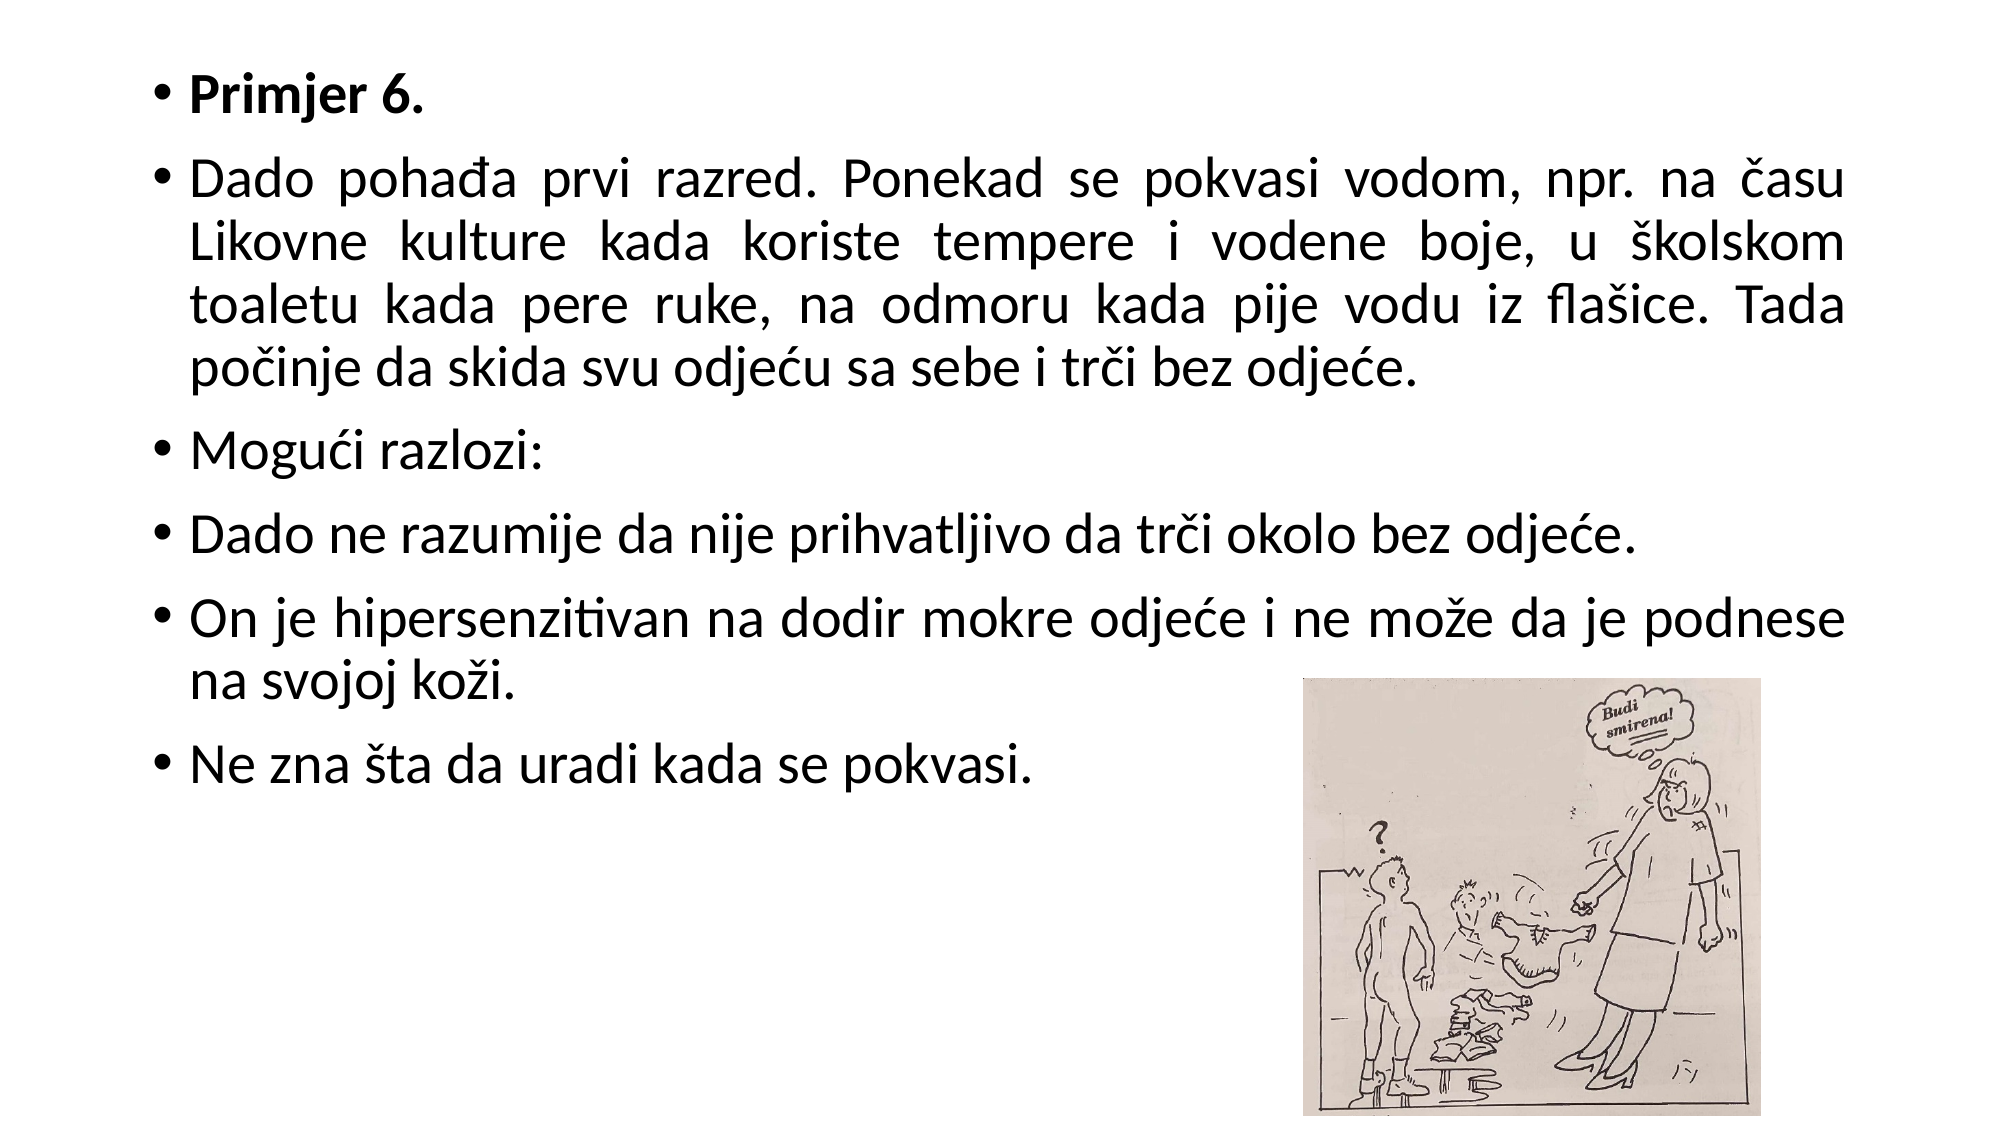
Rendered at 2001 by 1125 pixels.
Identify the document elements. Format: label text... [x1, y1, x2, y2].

picture [1303, 678, 1761, 1116]
list Primjer 6. Dado pohađa prvi razred. Ponekad se pokvasi vodom, npr. na času Likovne kulture kada koriste tempere i vodene boje, u školskom toaletu kada pere ruke, na odmoru kada pije vodu iz flašice. Tada počinje da skida svu odjeću sa sebe i trči bez odjeće. Mogući razlozi: Dado ne razumije da nije prihvatljivo da trči okolo bez odjeće. On je hipersenzitivan na dodir mokre odjeće i ne može da je podnese na svojoj koži. Ne zna šta da uradi kada se pokvasi. [137, 56, 1863, 1014]
